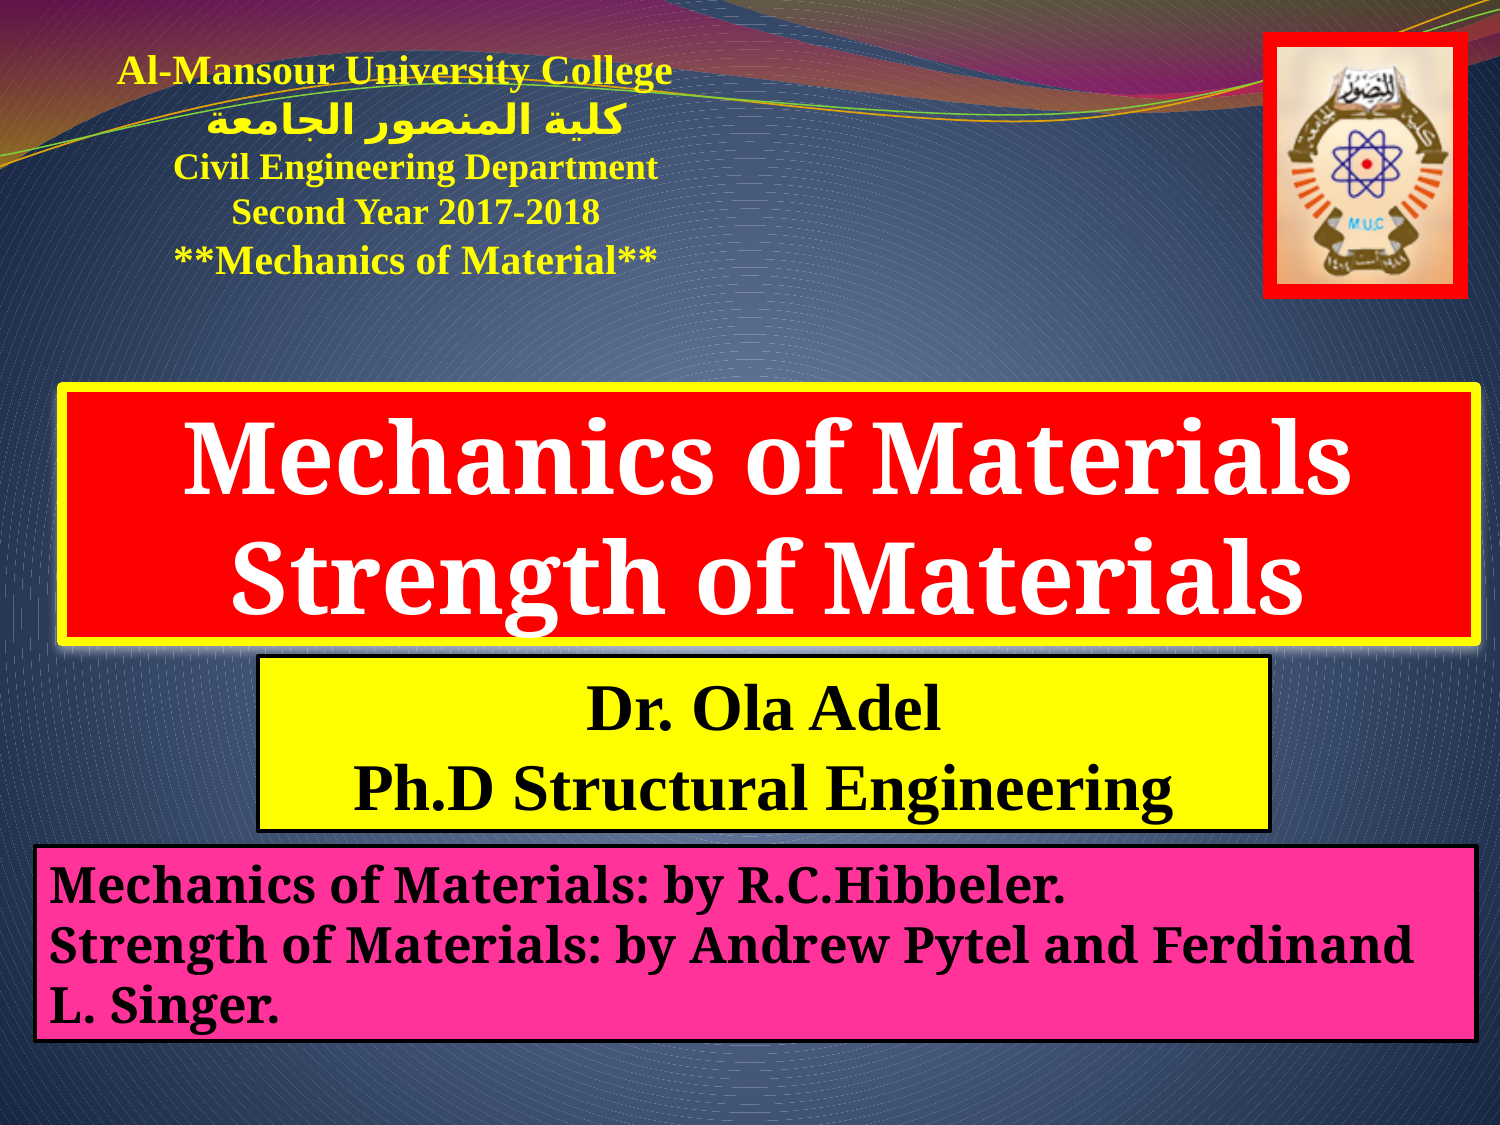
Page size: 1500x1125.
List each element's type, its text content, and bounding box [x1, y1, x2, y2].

text_box Mechanics of Materials: by R.C.Hibbeler. Strength of Materials: by Andrew Pytel and Ferdinand L. Singer. [33, 844, 1479, 1043]
text_box Mechanics of Materials Strength of Materials [61, 386, 1477, 642]
text_box Al-Mansour University College كلية المنصور الجامعة Civil Engineering Department Second Year 2017-2018 **Mechanics of Material** [70, 35, 762, 290]
picture [1277, 46, 1454, 285]
text_box Dr. Ola Adel Ph.D Structural Engineering [256, 654, 1272, 833]
